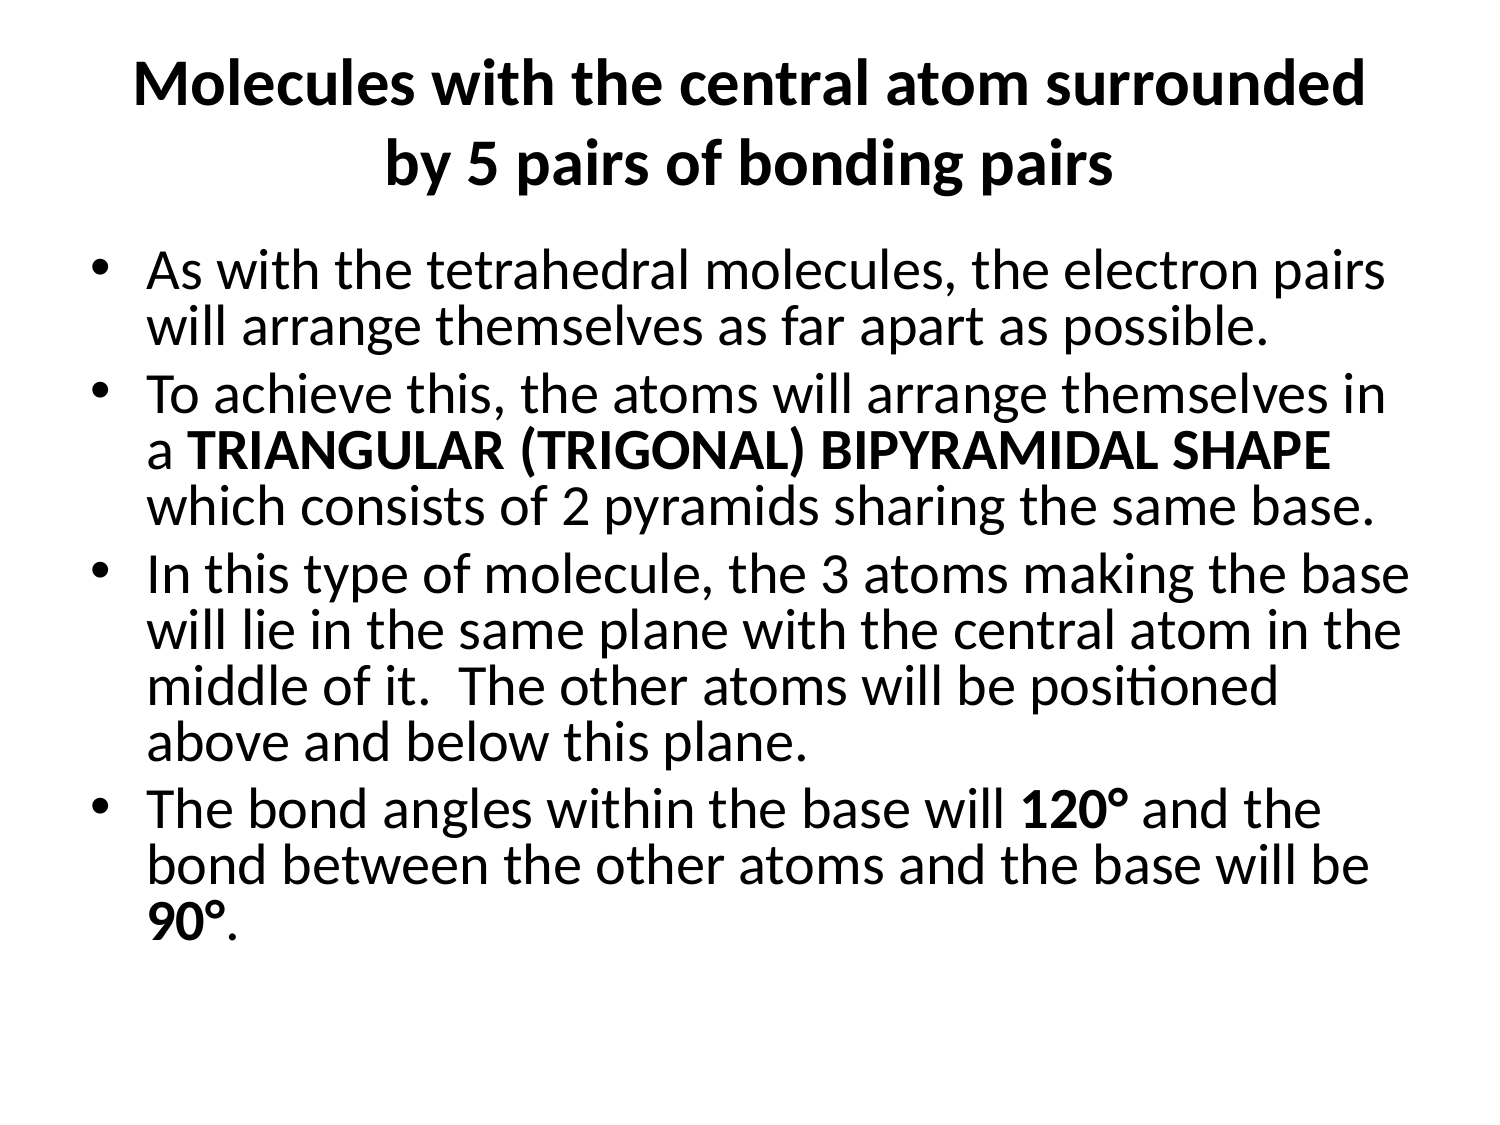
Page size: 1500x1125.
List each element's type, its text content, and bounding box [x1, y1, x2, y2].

title Molecules with the central atom surrounded by 5 pairs of bonding pairs [112, 37, 1388, 201]
list As with the tetrahedral molecules, the electron pairs will arrange themselves as far apart as possible. To achieve this, the atoms will arrange themselves in a TRIANGULAR (TRIGONAL) BIPYRAMIDAL SHAPE which consists of 2 pyramids sharing the same base. In this type of molecule, the 3 atoms making the base will lie in the same plane with the central atom in the middle of it. The other atoms will be positioned above and below this plane. The bond angles within the base will 120° and the bond between the other atoms and the base will be 90°. [74, 237, 1438, 1076]
